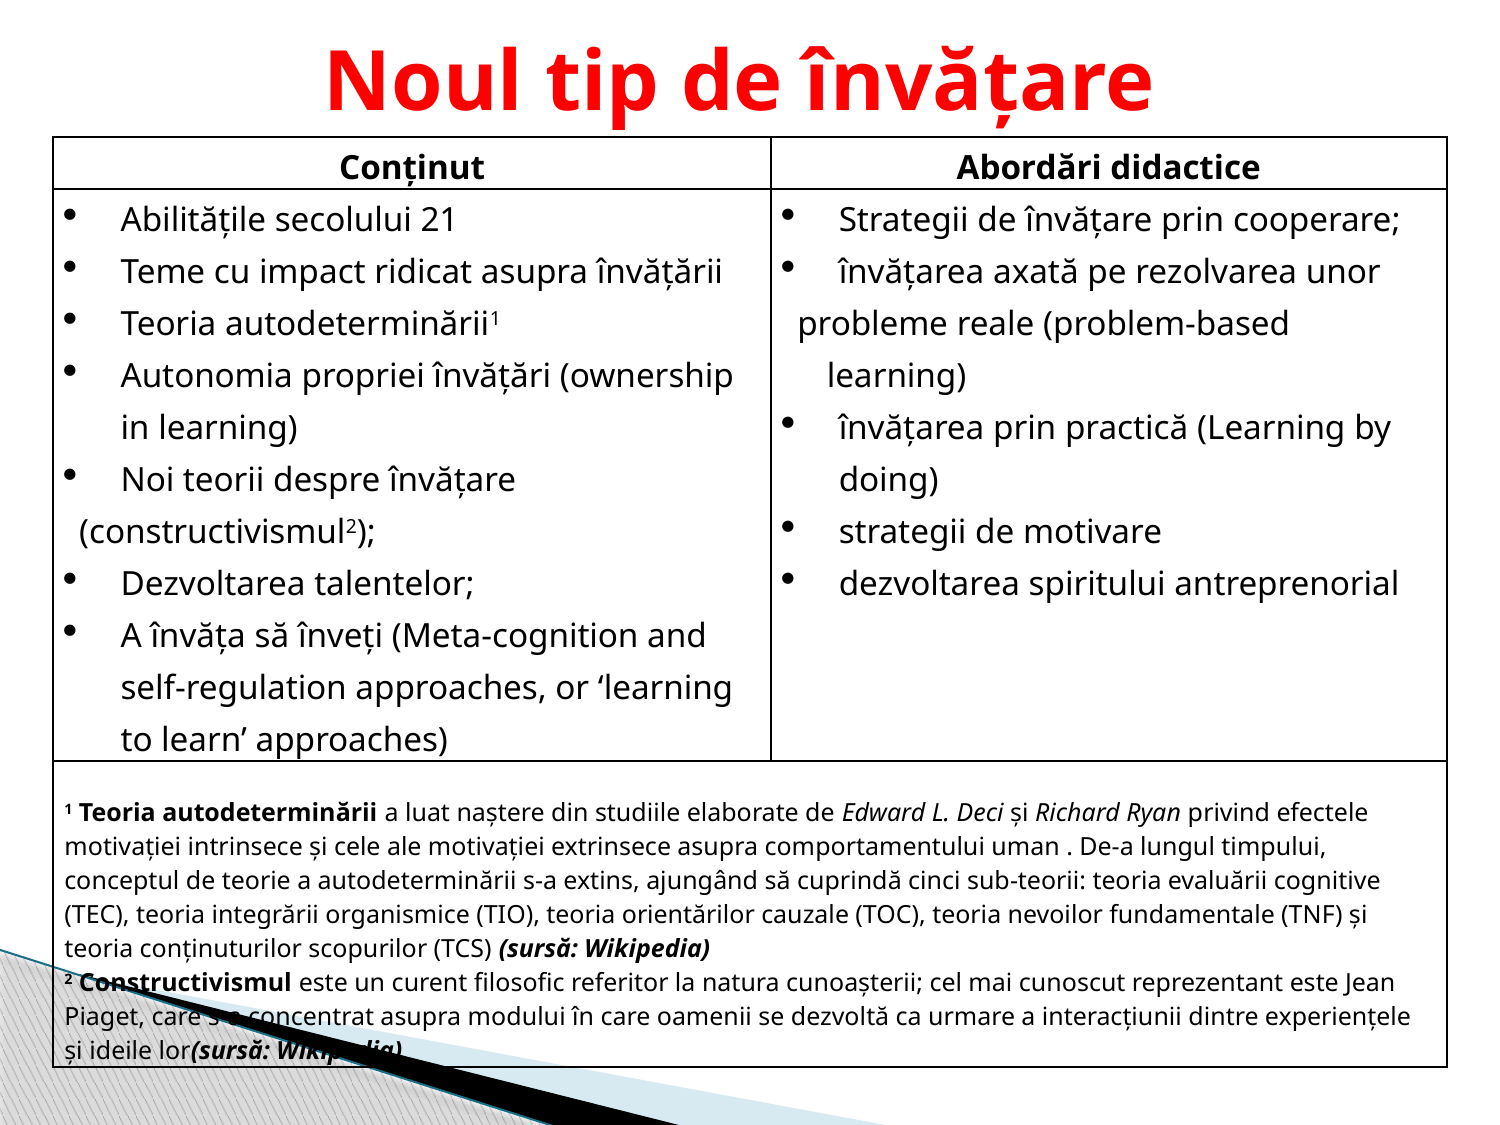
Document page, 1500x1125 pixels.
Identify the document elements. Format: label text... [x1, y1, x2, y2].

table_header Conținut [54, 138, 770, 188]
table_cell Strategii de învățare prin cooperare; învățarea axată pe rezolvarea unor probleme reale (problem-based learning) învățarea prin practică (Learning by doing) strategii de motivare dezvoltarea spiritului antreprenorial [772, 190, 1446, 760]
title Noul tip de învățare [64, 19, 1415, 135]
table_header Abordări didactice [772, 138, 1446, 188]
table_cell 1 Teoria autodeterminării a luat naștere din studiile elaborate de Edward L. Deci și Richard Ryan privind efectele motivației intrinsece și cele ale motivației extrinsece asupra comportamentului uman . De-a lungul timpului, conceptul de teorie a autodeterminării s-a extins, ajungând să cuprindă cinci sub-teorii: teoria evaluării cognitive (TEC), teoria integrării organismice (TIO), teoria orientărilor cauzale (TOC), teoria nevoilor fundamentale (TNF) și teoria conținuturilor scopurilor (TCS) (sursă: Wikipedia) 2 Constructivismul este un curent filosofic referitor la natura cunoașterii; cel mai cunoscut reprezentant este Jean Piaget, care s-a concentrat asupra modului în care oamenii se dezvoltă ca urmare a interacțiunii dintre experiențele și ideile lor(sursă: Wikipedia) [54, 762, 1446, 1066]
table_cell Abilitățile secolului 21 Teme cu impact ridicat asupra învățării Teoria autodeterminării1 Autonomia propriei învățări (ownership in learning) Noi teorii despre învățare (constructivismul2); Dezvoltarea talentelor; A învăța să înveți (Meta-cognition and self-regulation approaches, or ‘learning to learn’ approaches) [54, 190, 770, 760]
